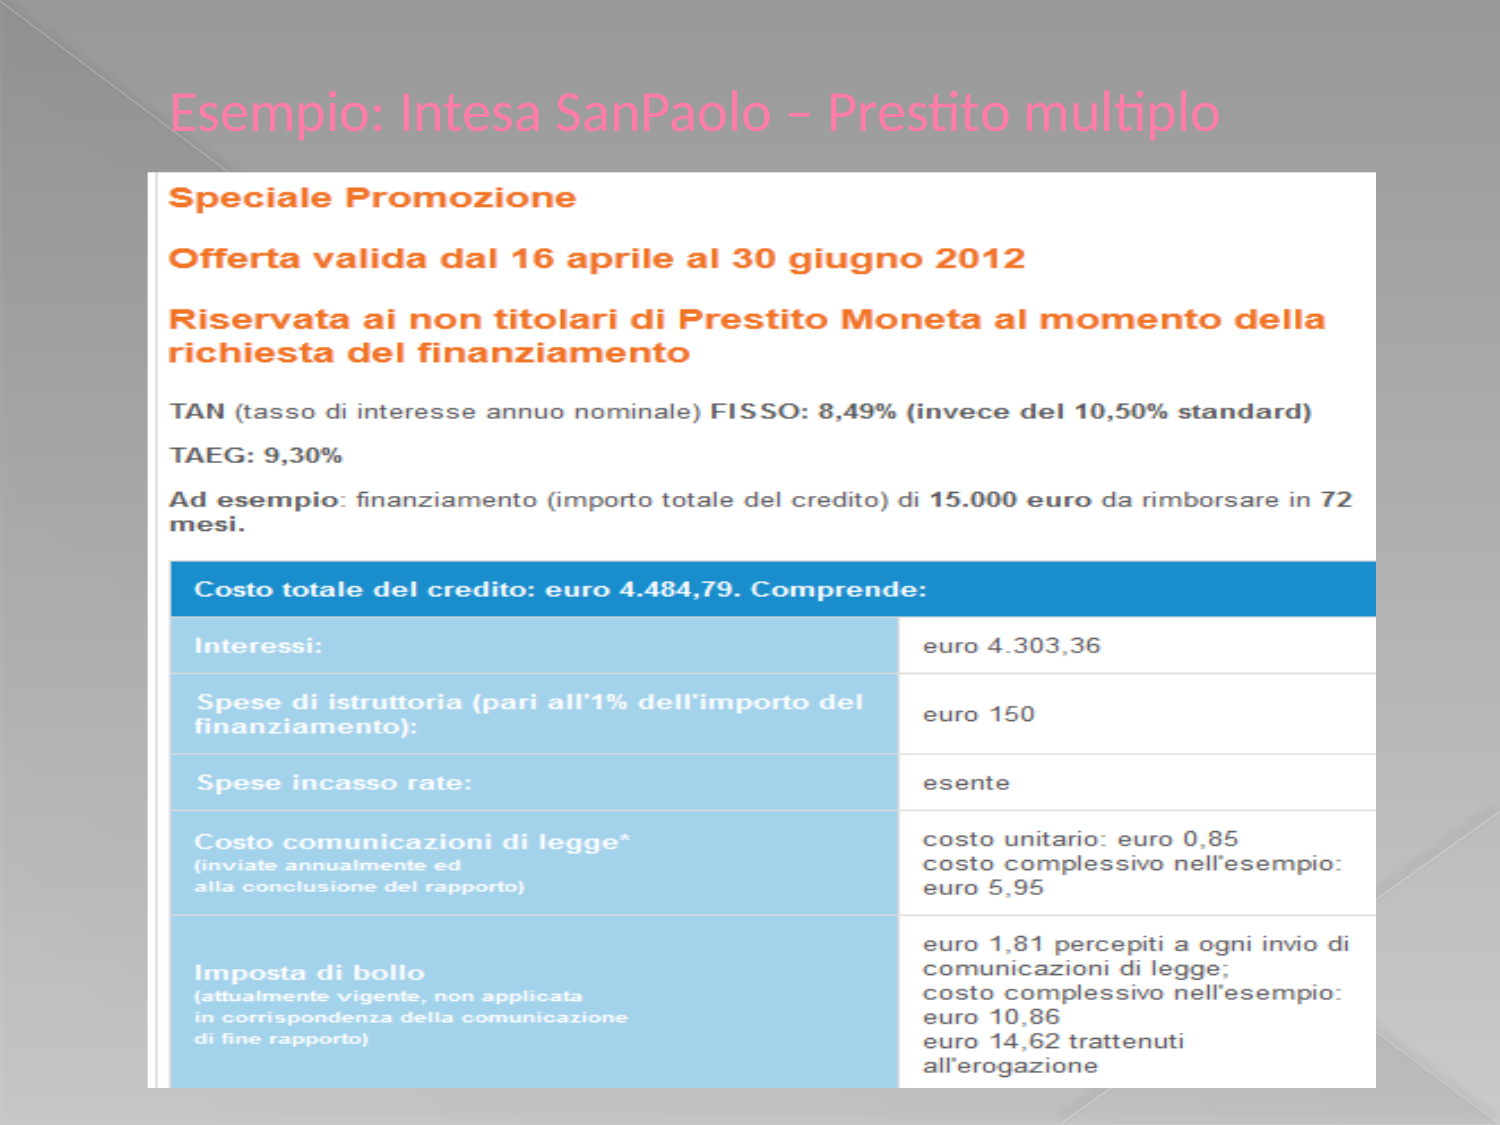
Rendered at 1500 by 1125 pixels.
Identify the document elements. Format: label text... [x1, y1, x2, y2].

title Esempio: Intesa SanPaolo – Prestito multiplo [75, 43, 1425, 173]
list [147, 172, 1377, 1089]
